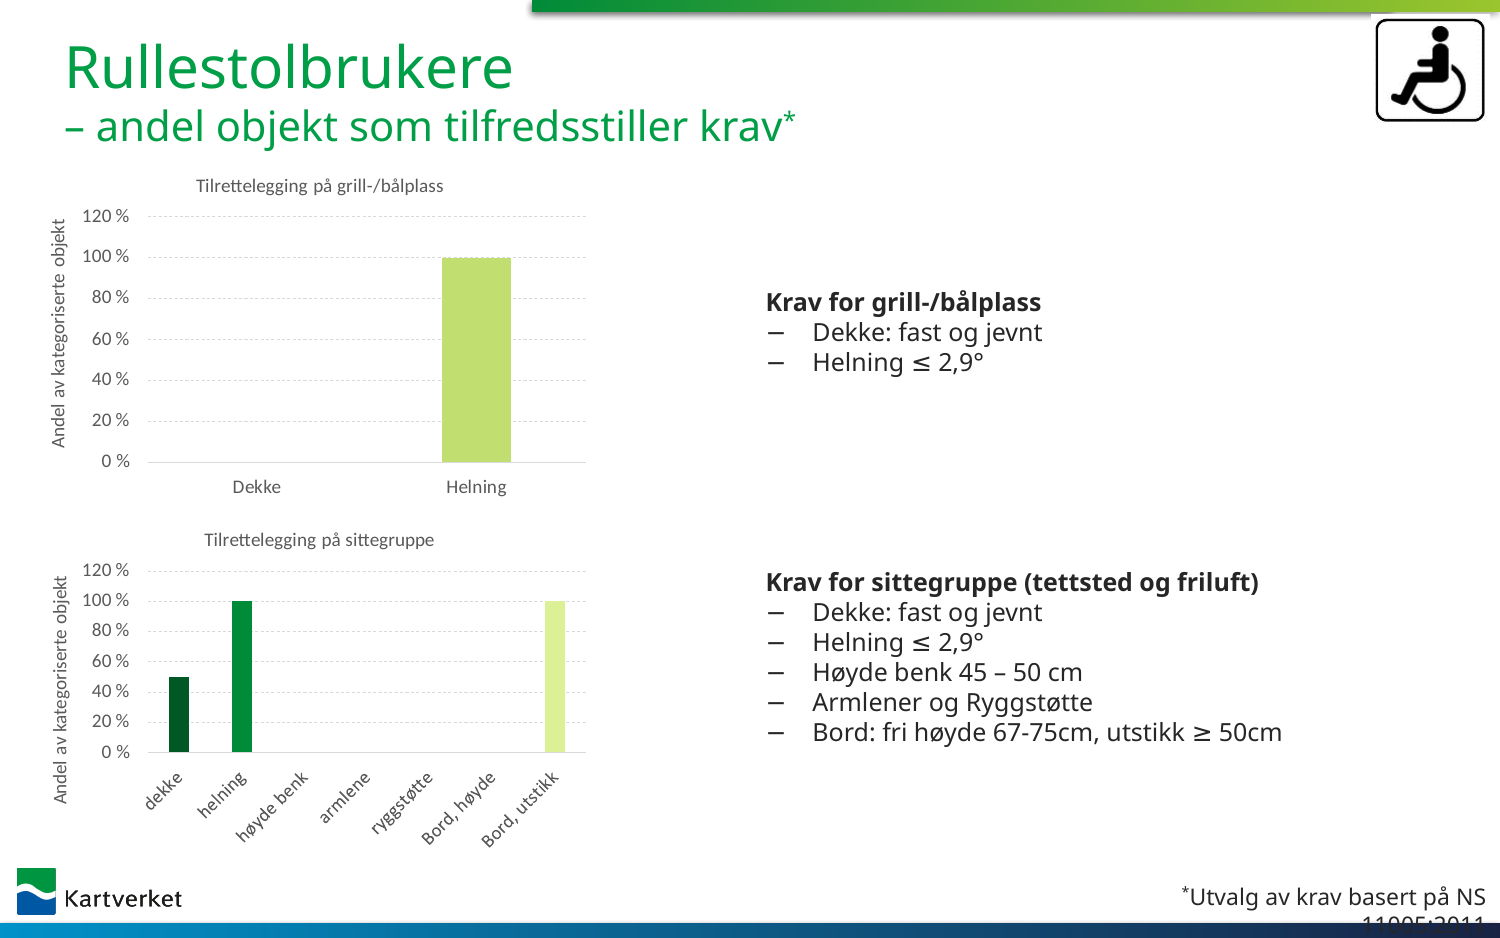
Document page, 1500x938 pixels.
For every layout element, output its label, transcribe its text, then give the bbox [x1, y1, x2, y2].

text_box Krav for grill-/bålplass Dekke: fast og jevnt Helning ≤ 2,9° [750, 279, 1452, 384]
text_box Rullestolbrukere – andel objekt som tilfredsstiller krav* [49, 14, 1431, 158]
picture [1371, 13, 1491, 127]
picture [41, 520, 597, 859]
picture [41, 166, 597, 505]
text_box *Utvalg av krav basert på NS 11005:2011 [1068, 873, 1500, 938]
text_box Krav for sittegruppe (tettsted og friluft) Dekke: fast og jevnt Helning ≤ 2,9° Høyde benk 45 – 50 cm Armlener og Ryggstøtte Bord: fri høyde 67-75cm, utstikk ≥ 50cm [750, 559, 1500, 754]
